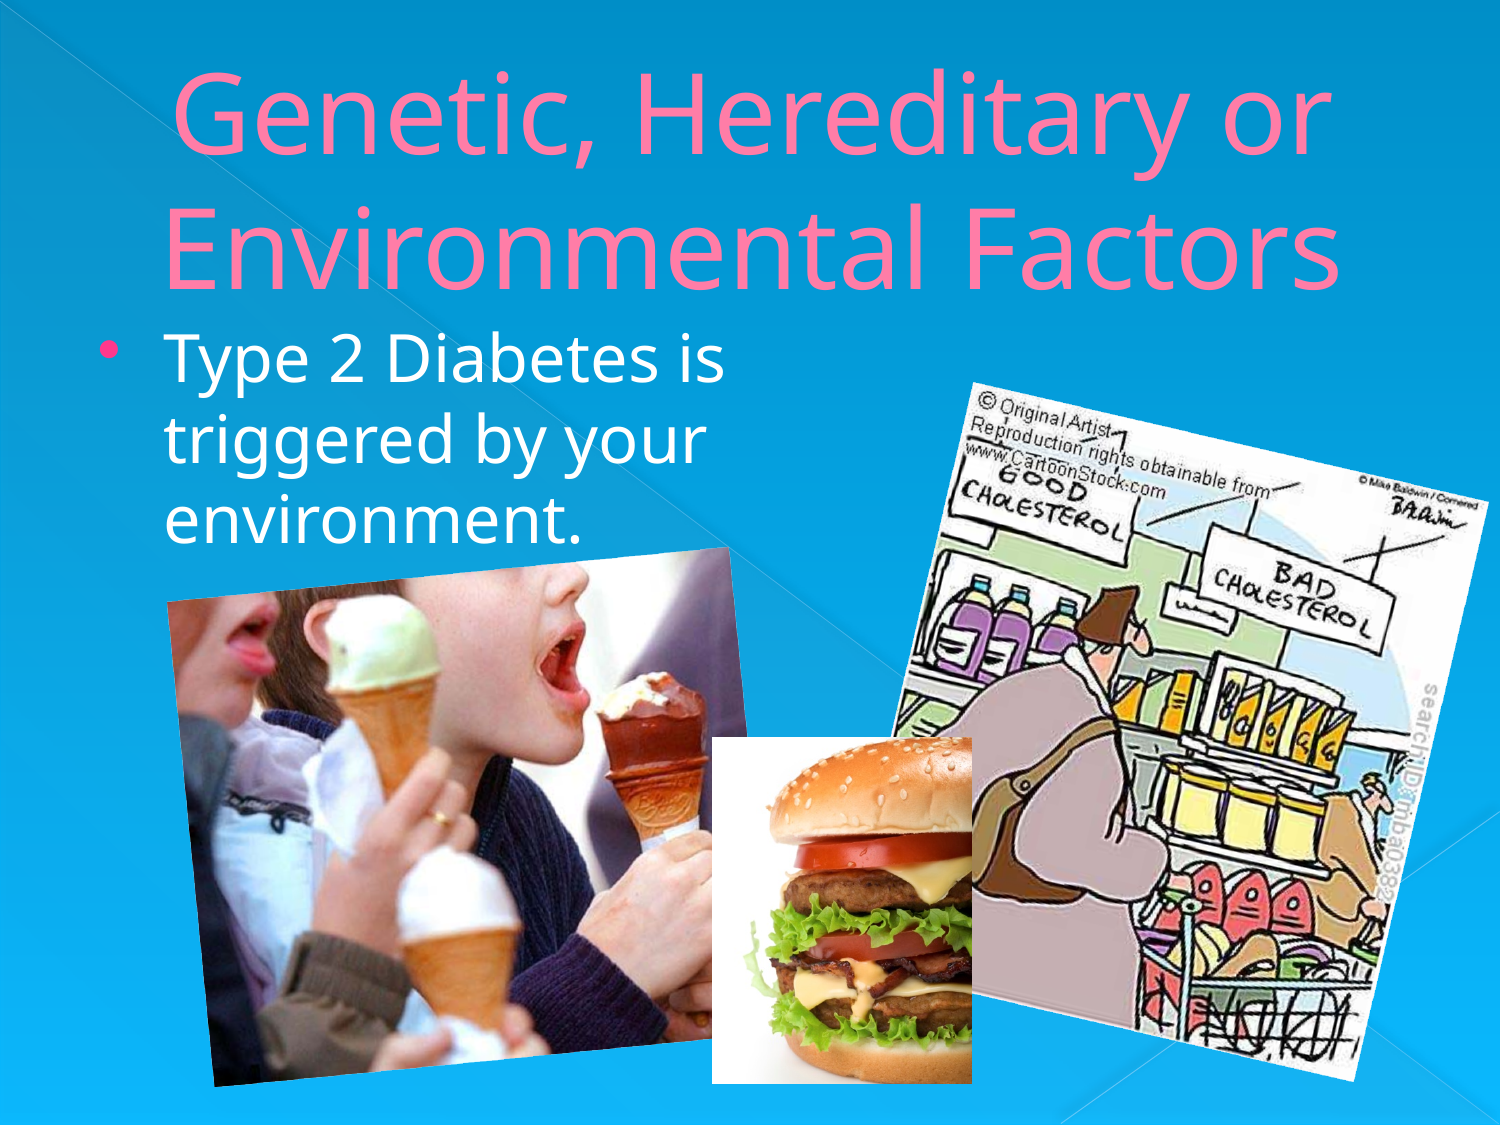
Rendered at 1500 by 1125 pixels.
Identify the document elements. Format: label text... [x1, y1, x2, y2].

list Type 2 Diabetes is triggered by your environment. [75, 308, 972, 1059]
title Genetic, Hereditary or Environmental Factors [37, 62, 1388, 292]
picture [168, 383, 1488, 1086]
